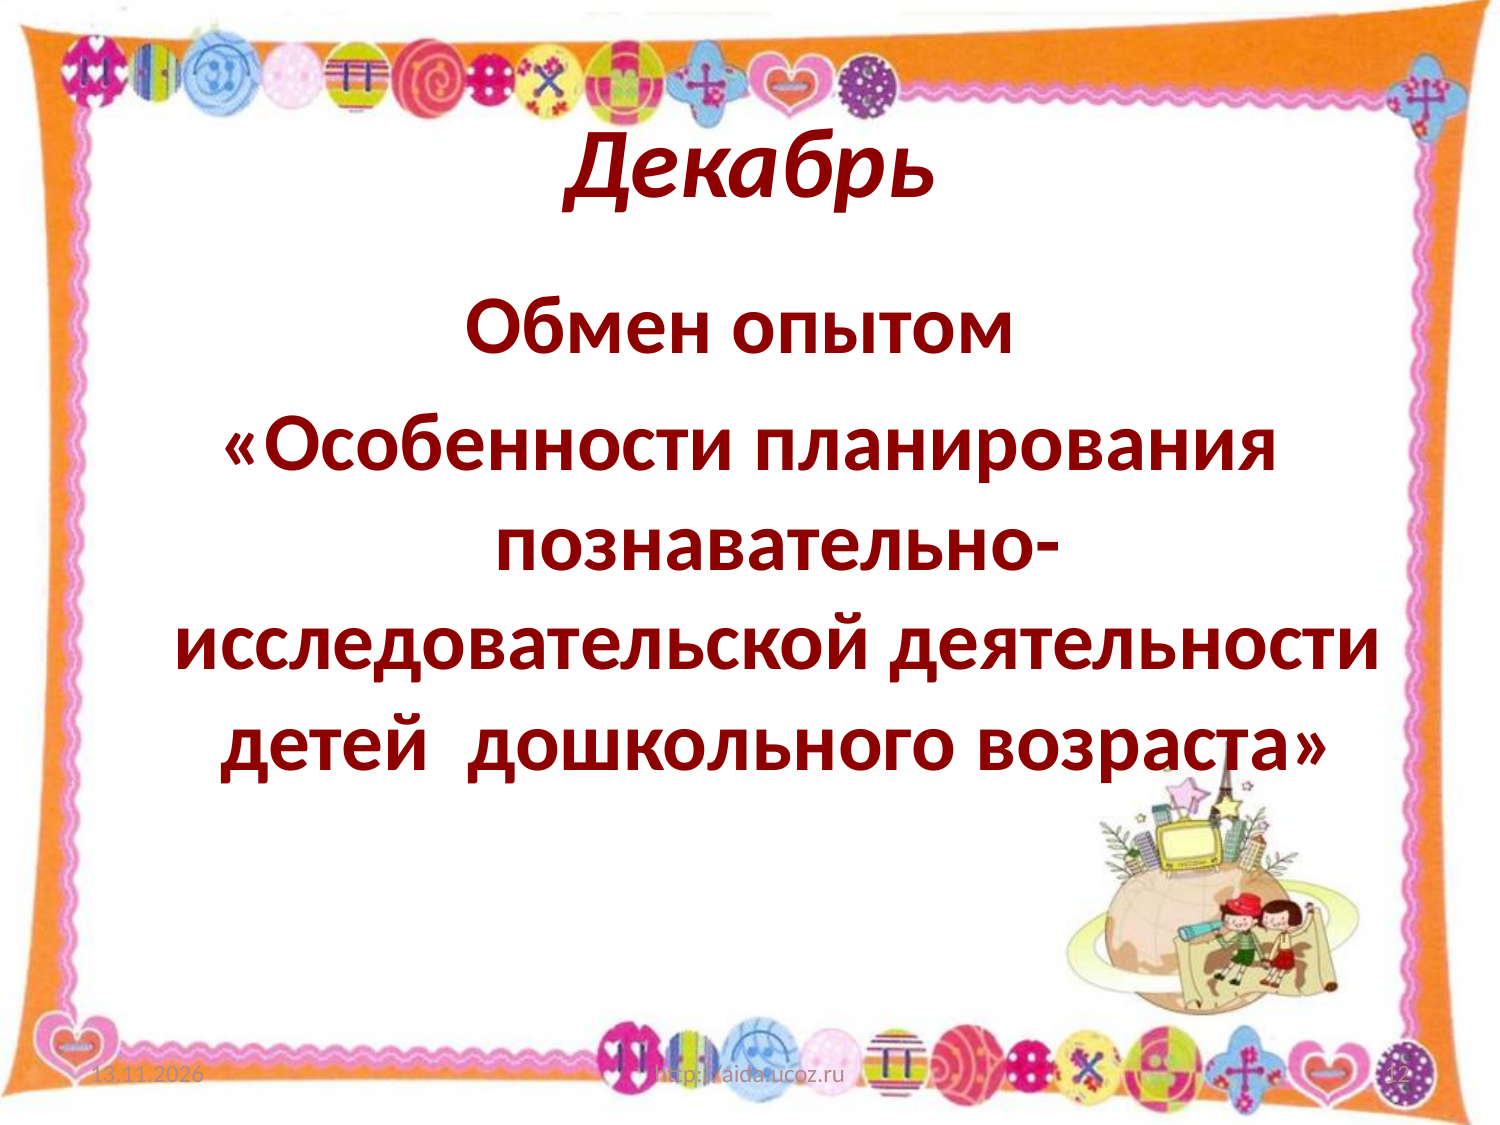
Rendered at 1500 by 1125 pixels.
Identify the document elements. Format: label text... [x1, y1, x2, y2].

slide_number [75, 1042, 425, 1103]
slide_number 12 [1074, 1042, 1425, 1103]
title Декабрь [74, 81, 1426, 233]
picture [0, 0, 1500, 1125]
list Обмен опытом «Особенности планирования познавательно-исследовательской деятельности детей дошкольного возраста» [74, 262, 1426, 1006]
footer http://aida.ucoz.ru [512, 1042, 988, 1103]
